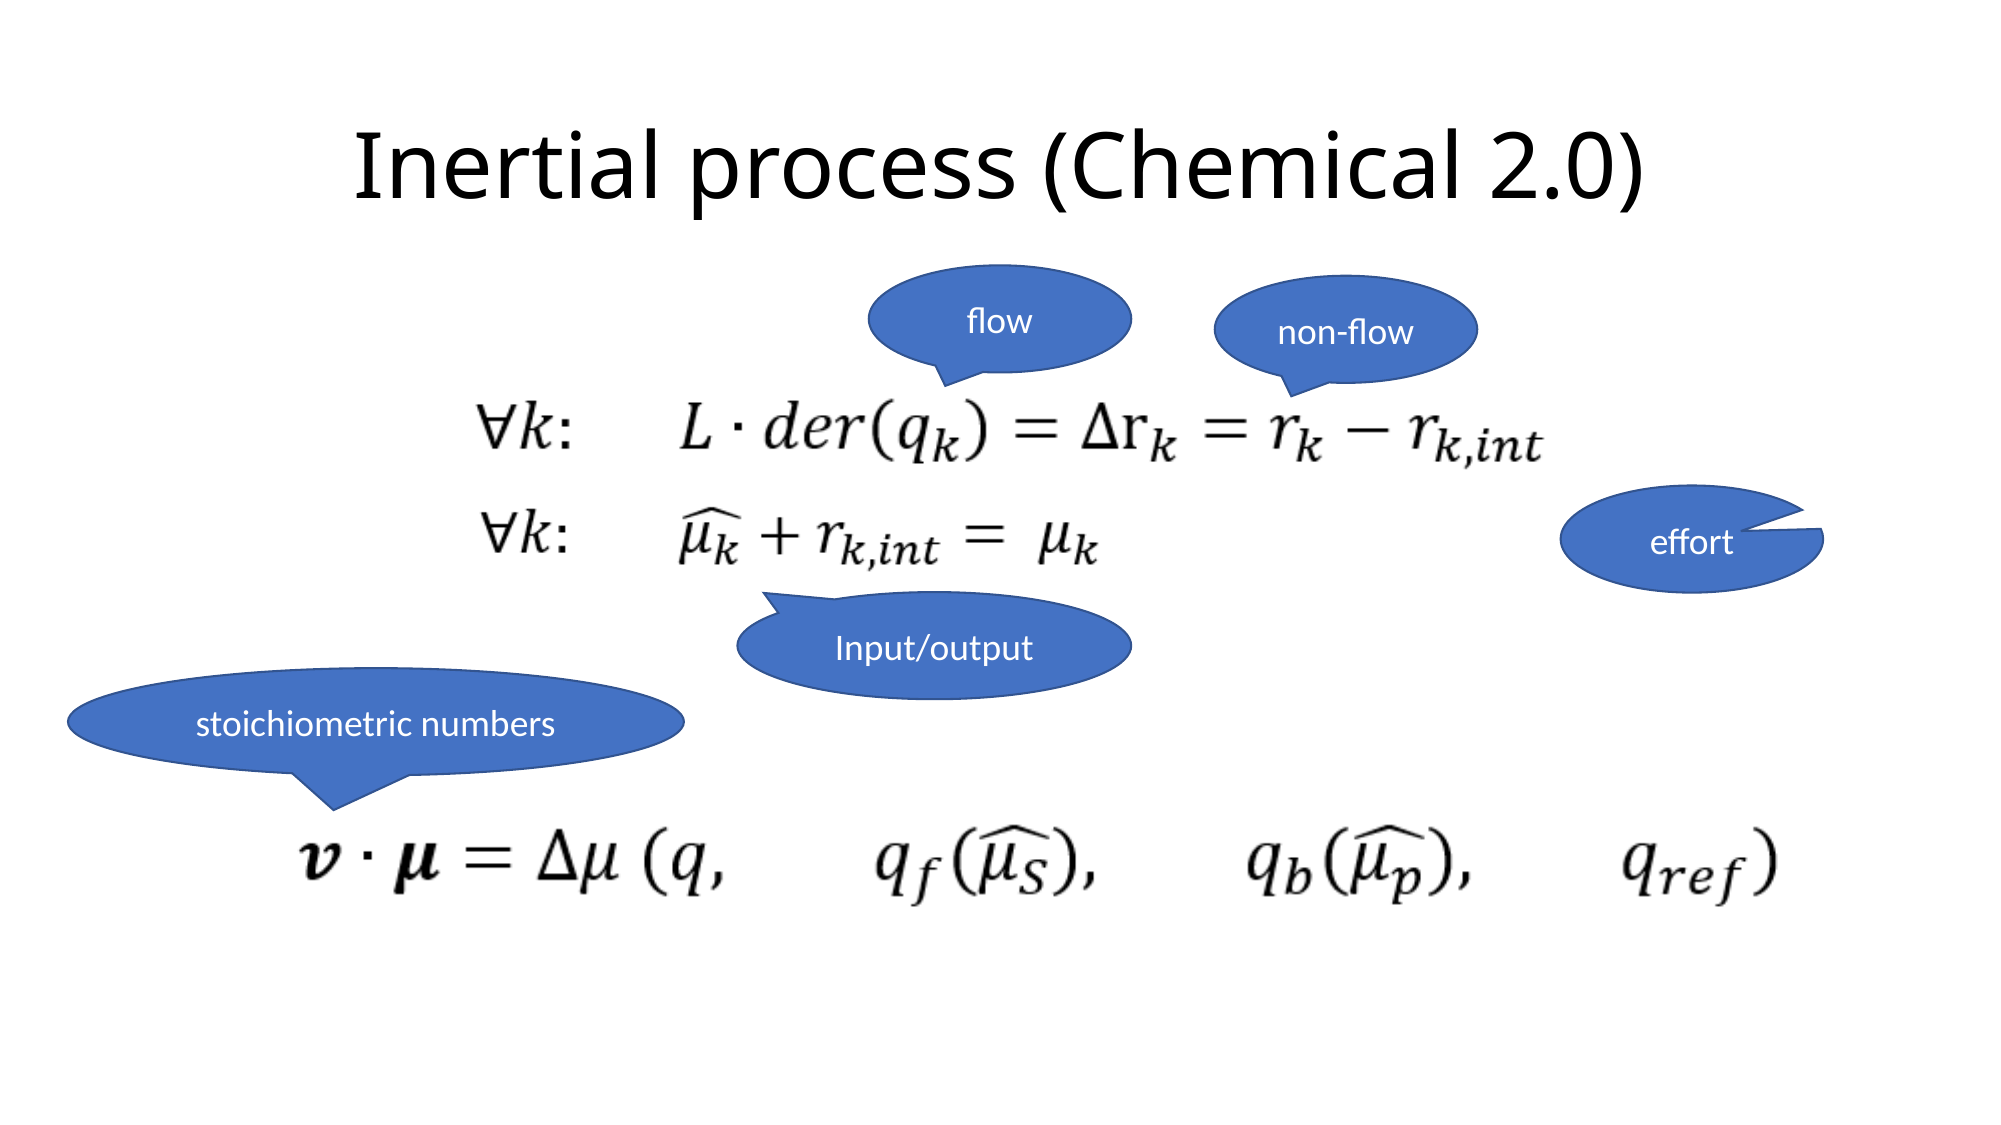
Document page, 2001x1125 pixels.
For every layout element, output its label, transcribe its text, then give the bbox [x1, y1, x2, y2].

text_box Input/output [736, 591, 1133, 701]
text_box non-flow [1213, 274, 1479, 355]
text_box effort [1559, 484, 1825, 594]
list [465, 489, 1132, 590]
title Inertial process (Chemical 2.0) [137, 59, 1863, 278]
text_box stoichiometric numbers [66, 667, 685, 791]
picture [288, 791, 1792, 923]
picture [432, 355, 1561, 486]
text_box flow [867, 264, 1133, 355]
